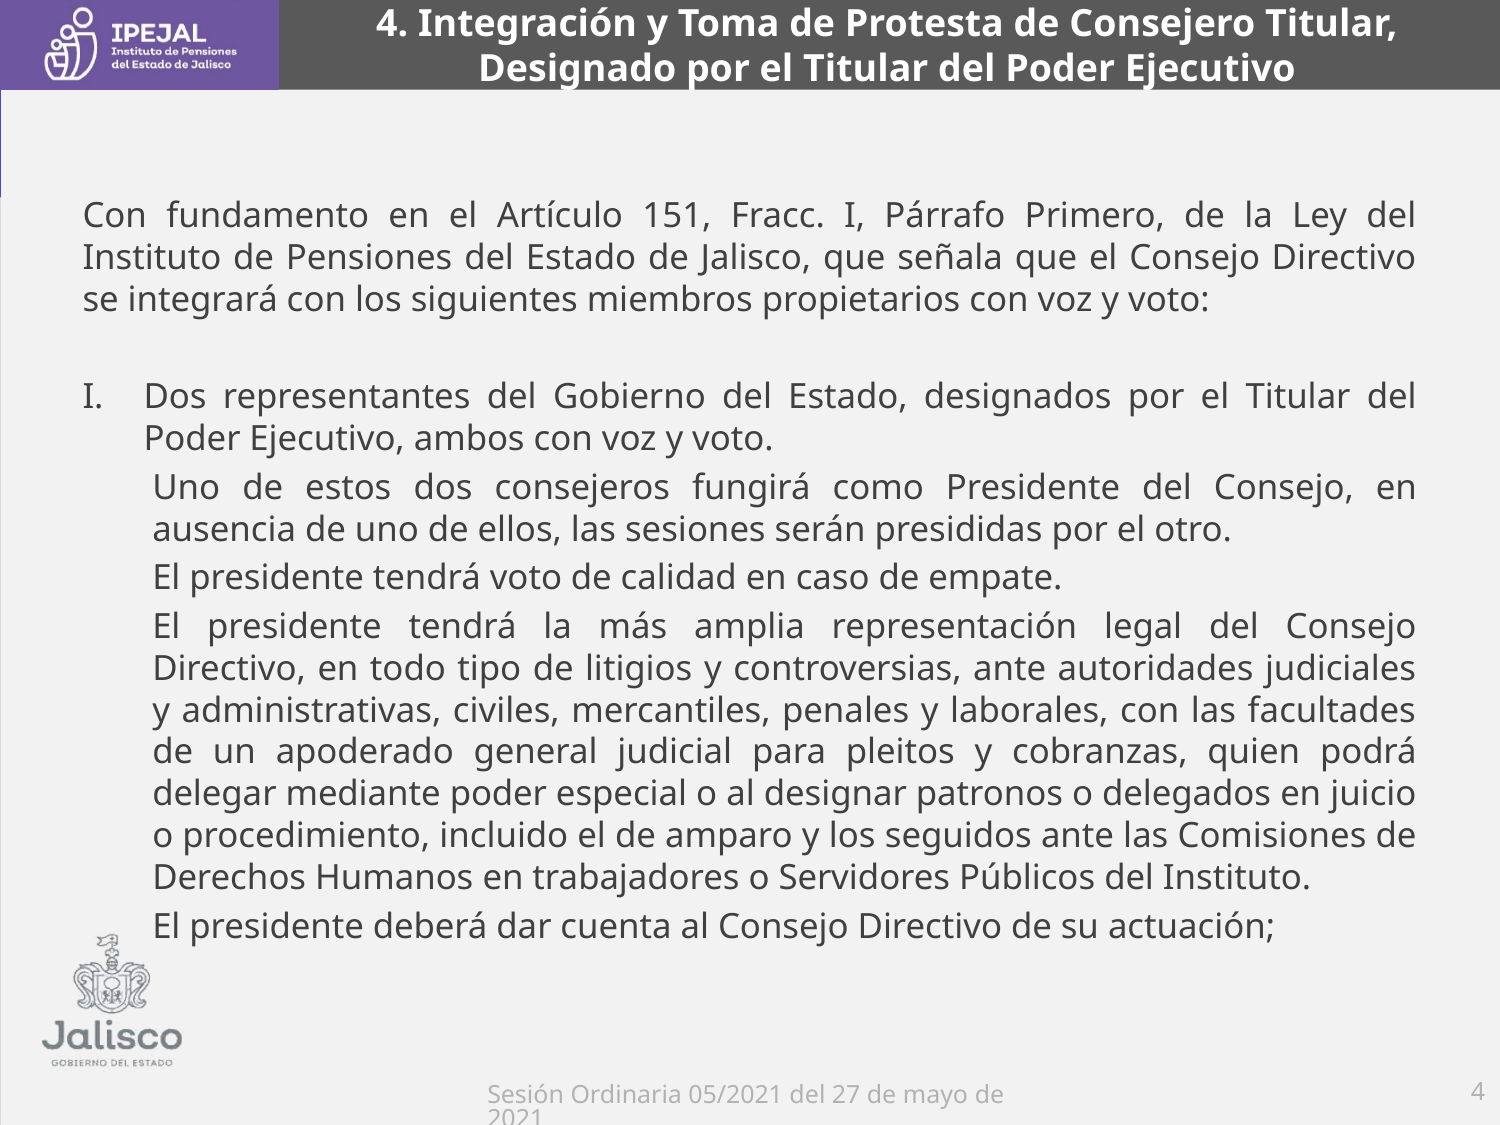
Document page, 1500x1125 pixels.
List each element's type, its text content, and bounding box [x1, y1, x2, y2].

footer Sesión Ordinaria 05/2021 del 27 de mayo de 2021 [472, 1065, 1028, 1125]
picture [38, 914, 206, 1103]
list Con fundamento en el Artículo 151, Fracc. I, Párrafo Primero, de la Ley del Instituto de Pensiones del Estado de Jalisco, que señala que el Consejo Directivo se integrará con los siguientes miembros propietarios con voz y voto: Dos representantes del Gobierno del Estado, designados por el Titular del Poder Ejecutivo, ambos con voz y voto. Uno de estos dos consejeros fungirá como Presidente del Consejo, en ausencia de uno de ellos, las sesiones serán presididas por el otro. El presidente tendrá voto de calidad en caso de empate. El presidente tendrá la más amplia representación legal del Consejo Directivo, en todo tipo de litigios y controversias, ante autoridades judiciales y administrativas, civiles, mercantiles, penales y laborales, con las facultades de un apoderado general judicial para pleitos y cobranzas, quien podrá delegar mediante poder especial o al designar patronos o delegados en juicio o procedimiento, incluido el de amparo y los seguidos ante las Comisiones de Derechos Humanos en trabajadores o Servidores Públicos del Instituto. El presidente deberá dar cuenta al Consejo Directivo de su actuación; [67, 185, 1433, 998]
slide_number 4 [1149, 1062, 1500, 1123]
list 4. Integración y Toma de Protesta de Consejero Titular, Designado por el Titular del Poder Ejecutivo [275, 0, 1500, 70]
picture [0, 0, 279, 1125]
